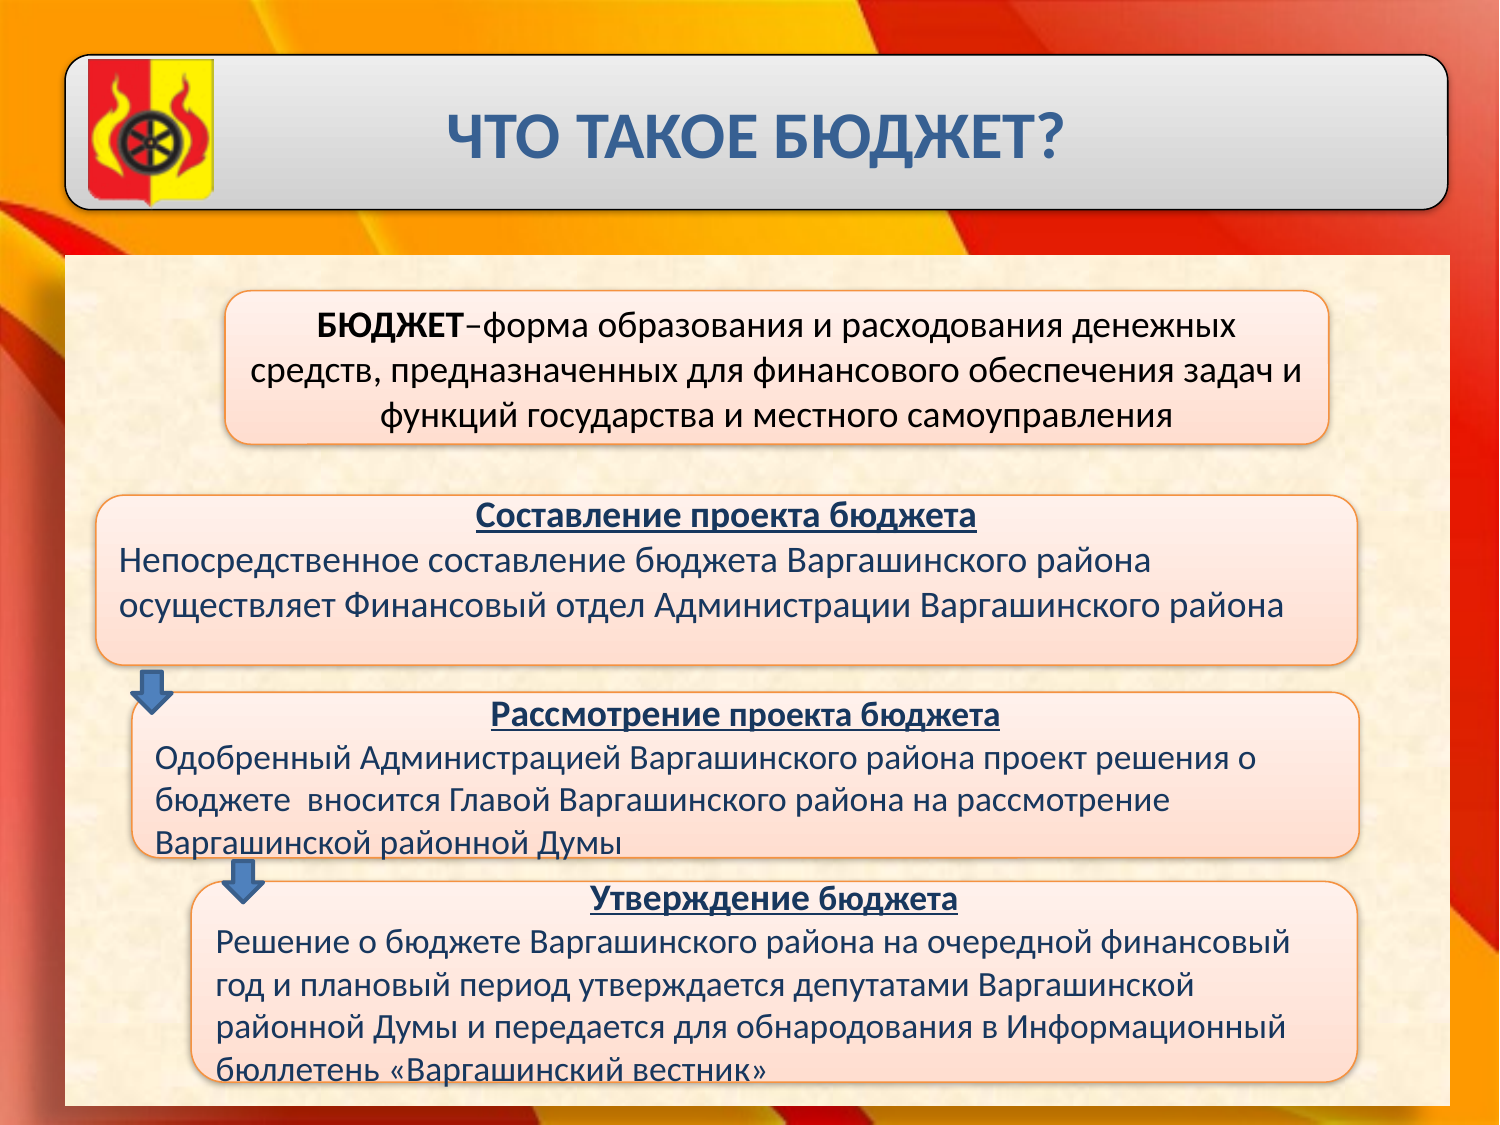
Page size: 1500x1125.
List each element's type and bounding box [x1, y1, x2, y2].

picture [88, 59, 215, 214]
list [0, 0, 1500, 1125]
